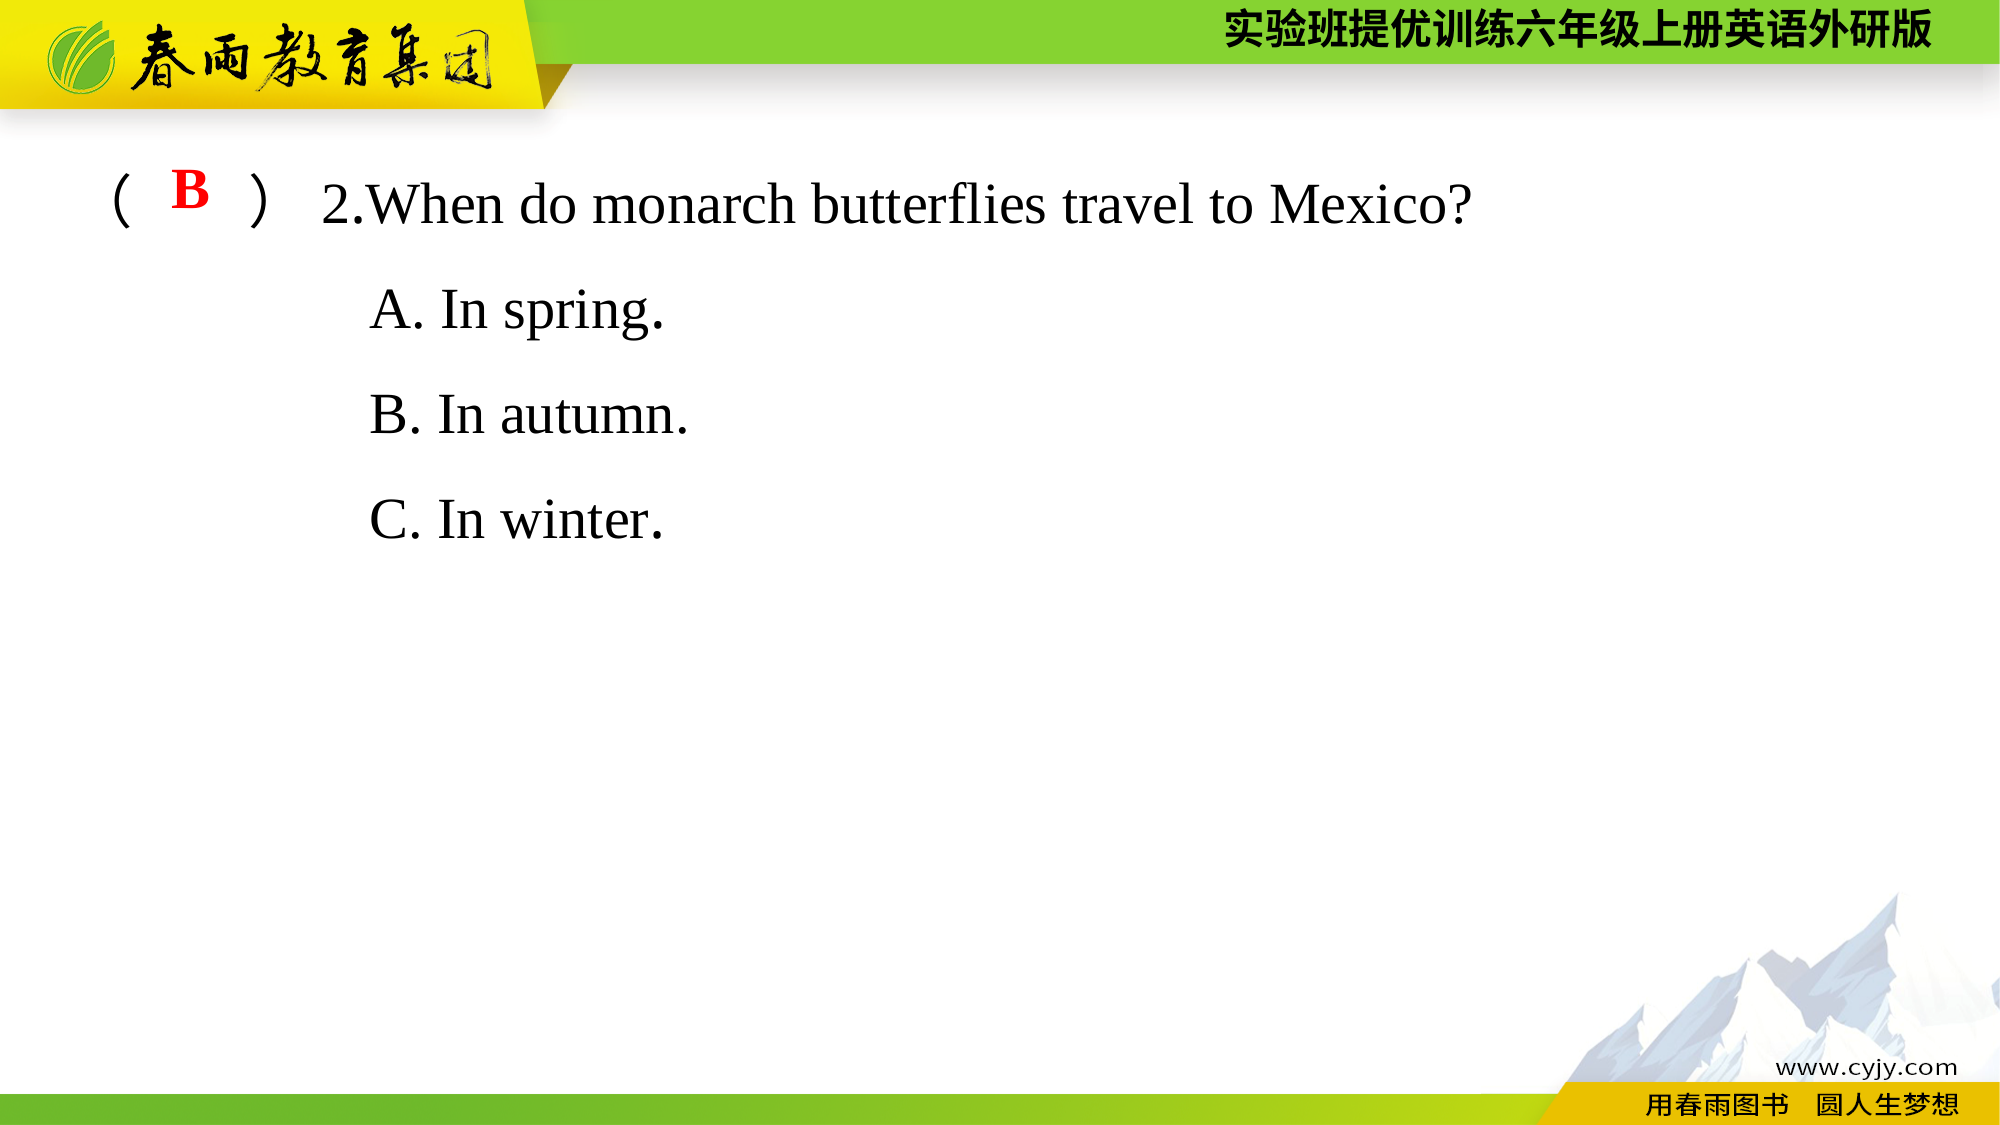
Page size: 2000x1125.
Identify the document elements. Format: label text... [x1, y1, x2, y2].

text_box B [156, 142, 226, 228]
picture [0, 0, 2000, 1125]
list （ ）2.When do monarch butterflies travel to Mexico? A. In spring. B. In autumn. C. In winter. [59, 122, 1944, 562]
